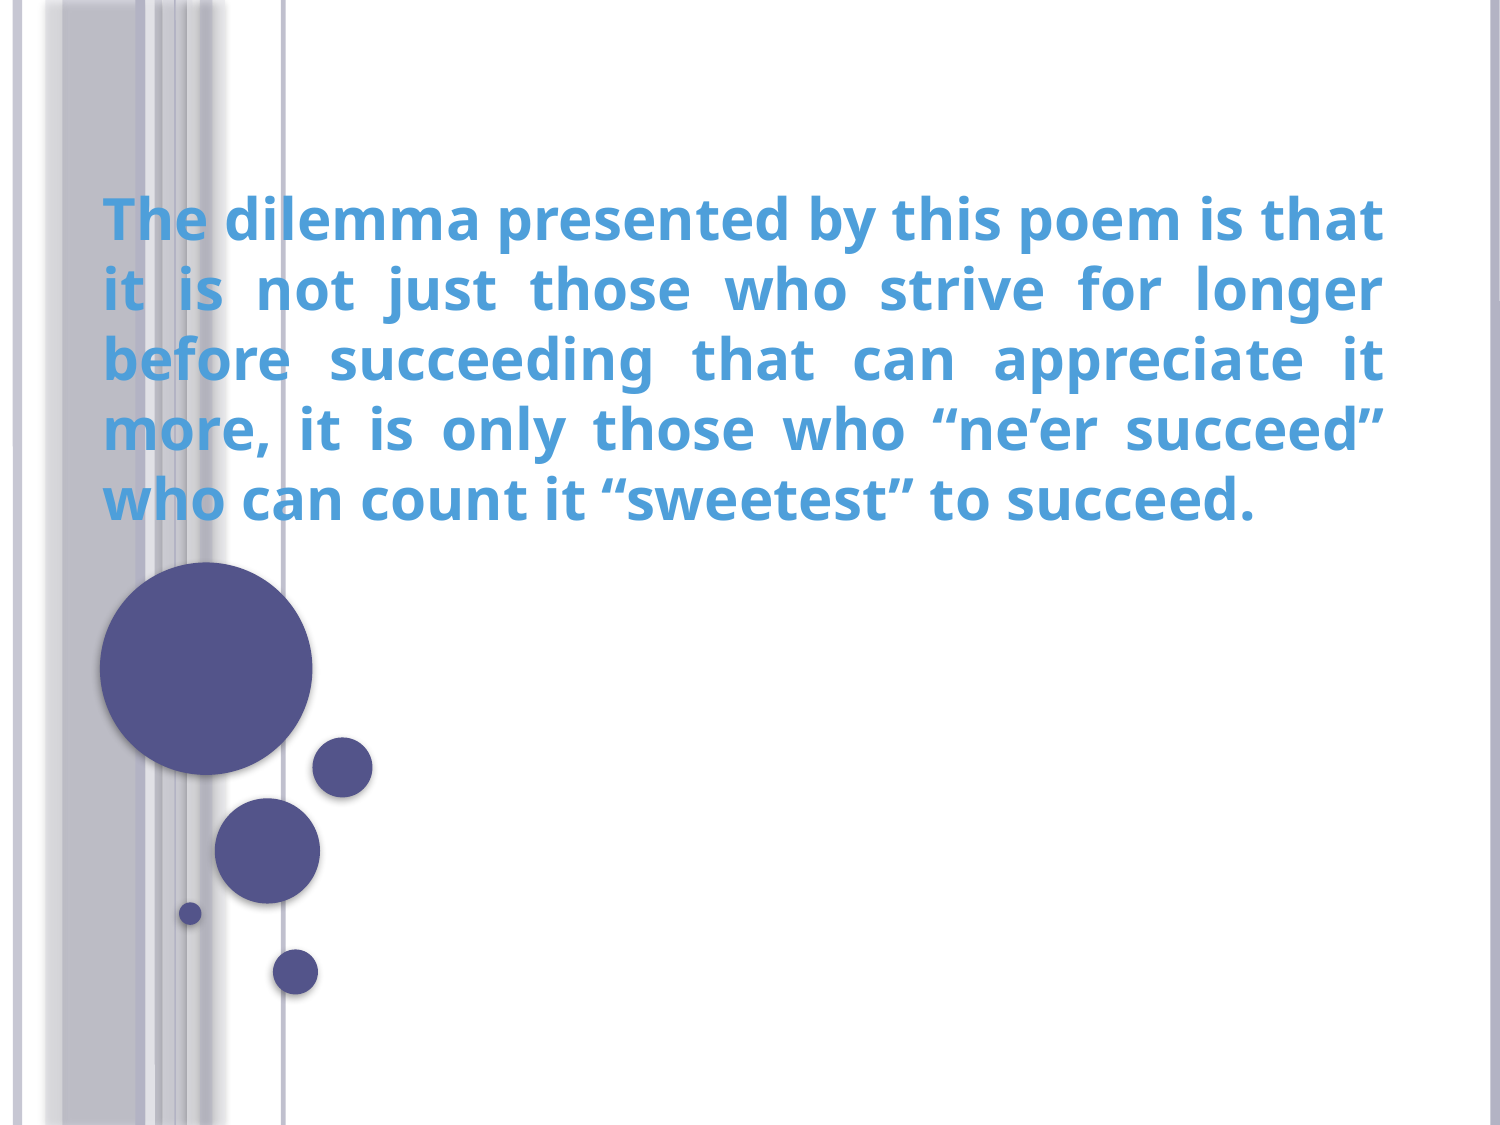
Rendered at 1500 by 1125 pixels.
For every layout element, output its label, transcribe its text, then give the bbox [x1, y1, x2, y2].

text_box The dilemma presented by this poem is that it is not just those who strive for longer before succeeding that can appreciate it more, it is only those who “ne’er succeed” who can count it “sweetest” to succeed. [87, 174, 1400, 540]
